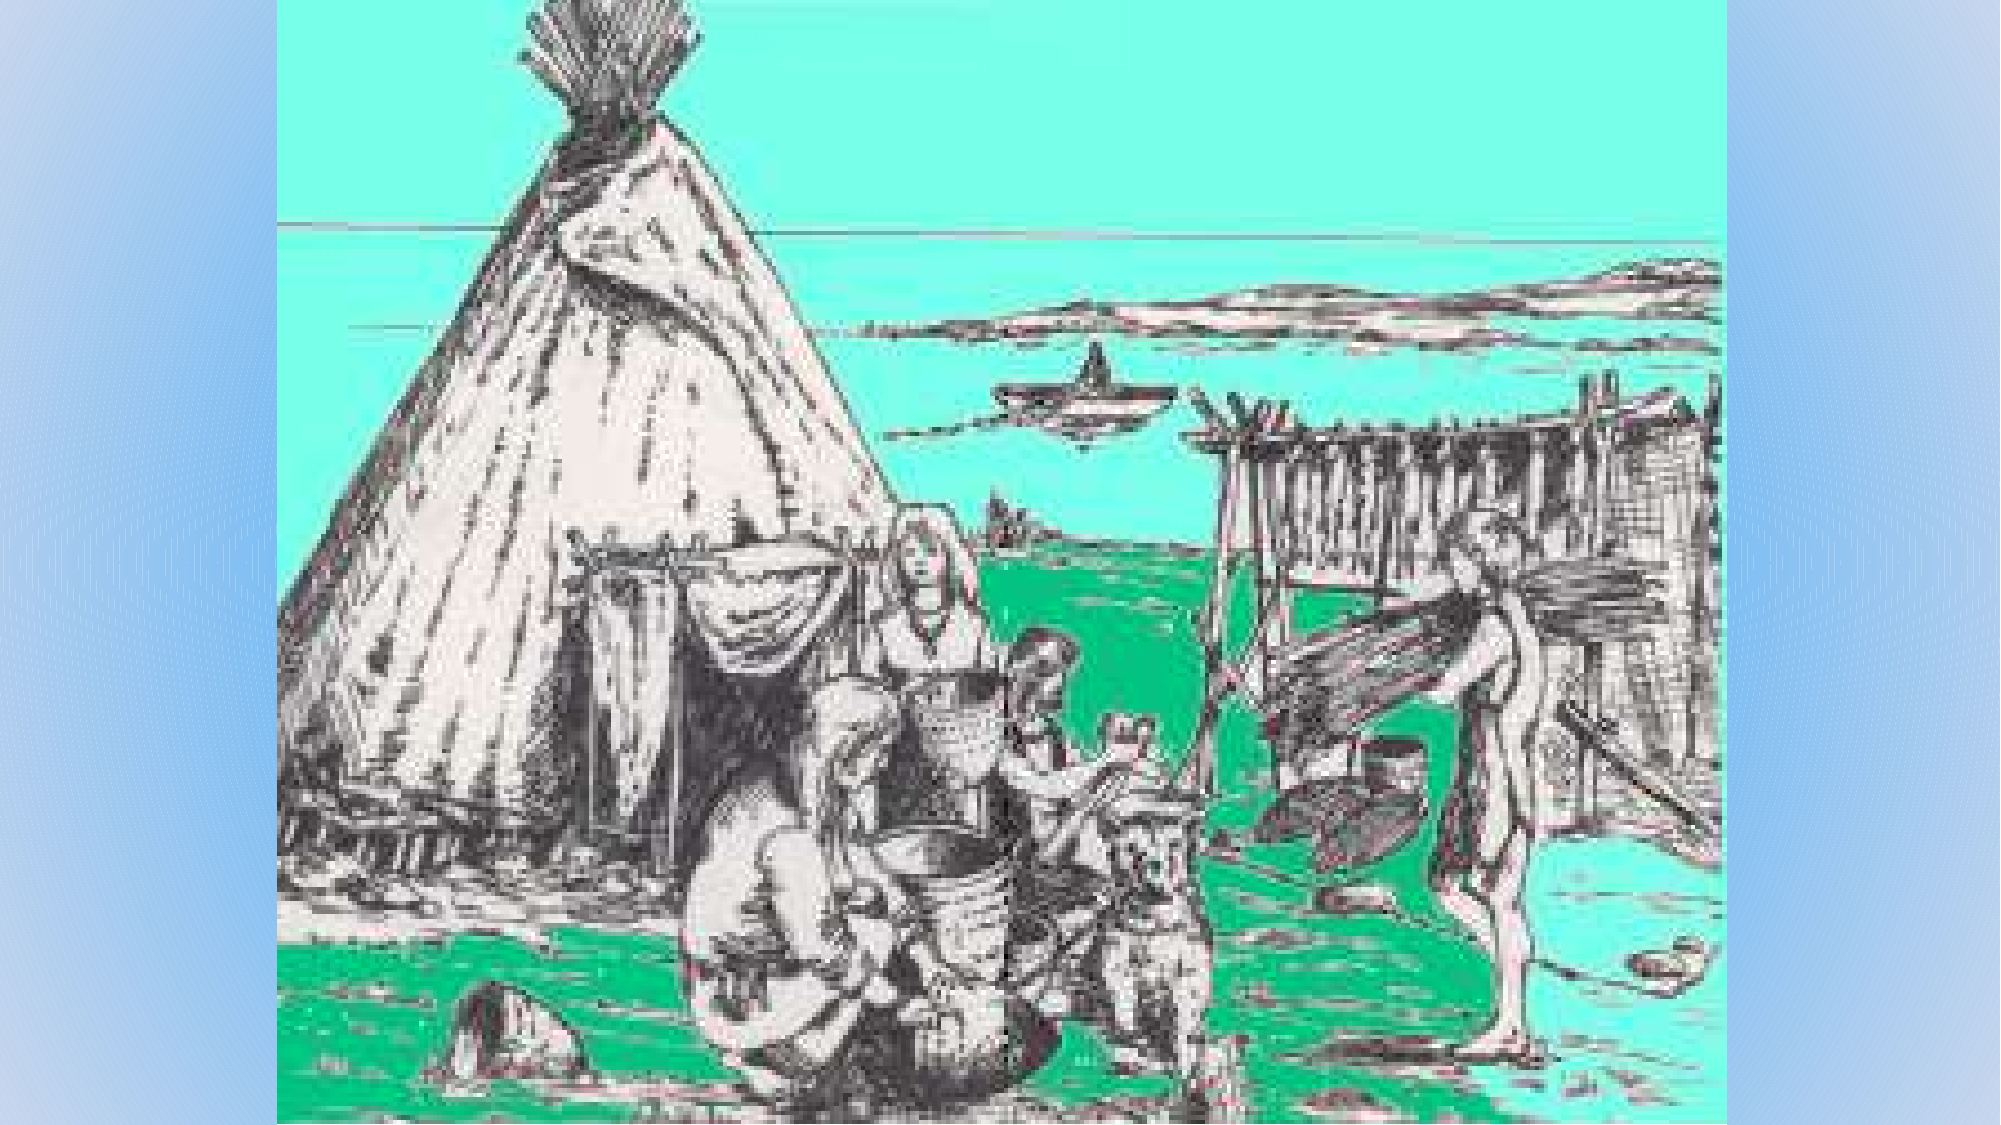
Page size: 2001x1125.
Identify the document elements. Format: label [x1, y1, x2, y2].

picture [277, 0, 1727, 1125]
